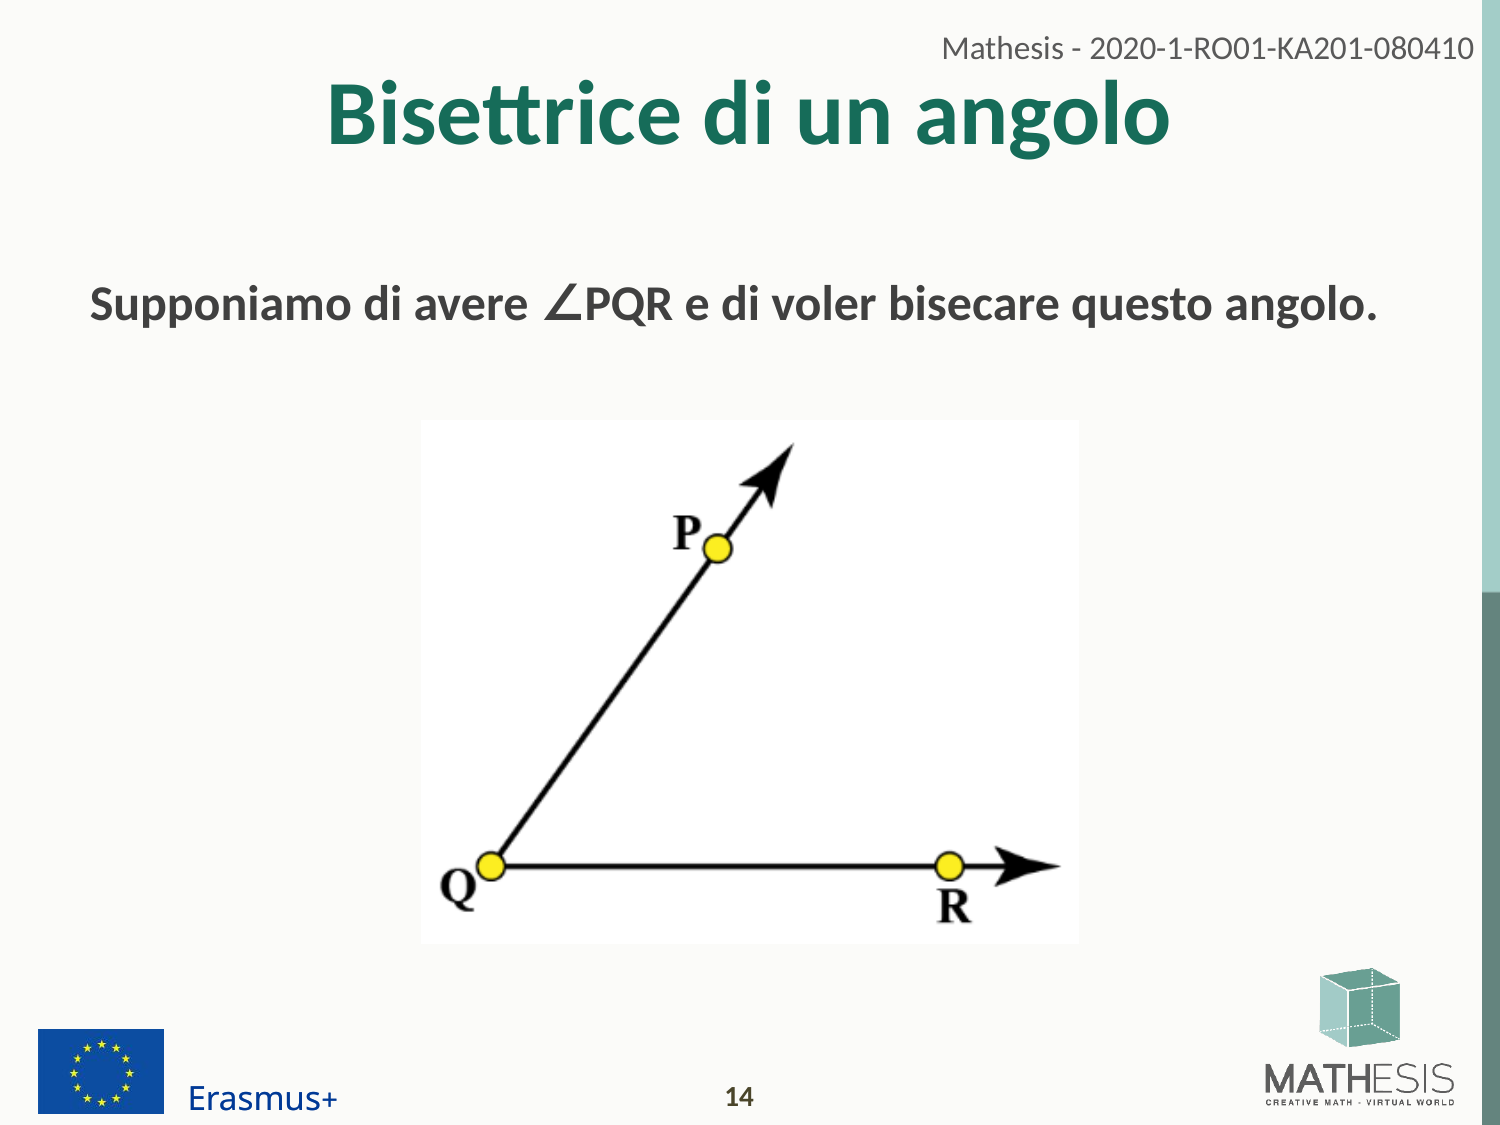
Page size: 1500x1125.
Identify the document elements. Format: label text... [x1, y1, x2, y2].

picture [421, 420, 1079, 945]
picture [38, 1029, 164, 1114]
title Bisettrice di un angolo [75, 45, 1425, 233]
list Supponiamo di avere ∠PQR e di voler bisecare questo angolo. [75, 262, 1425, 1005]
